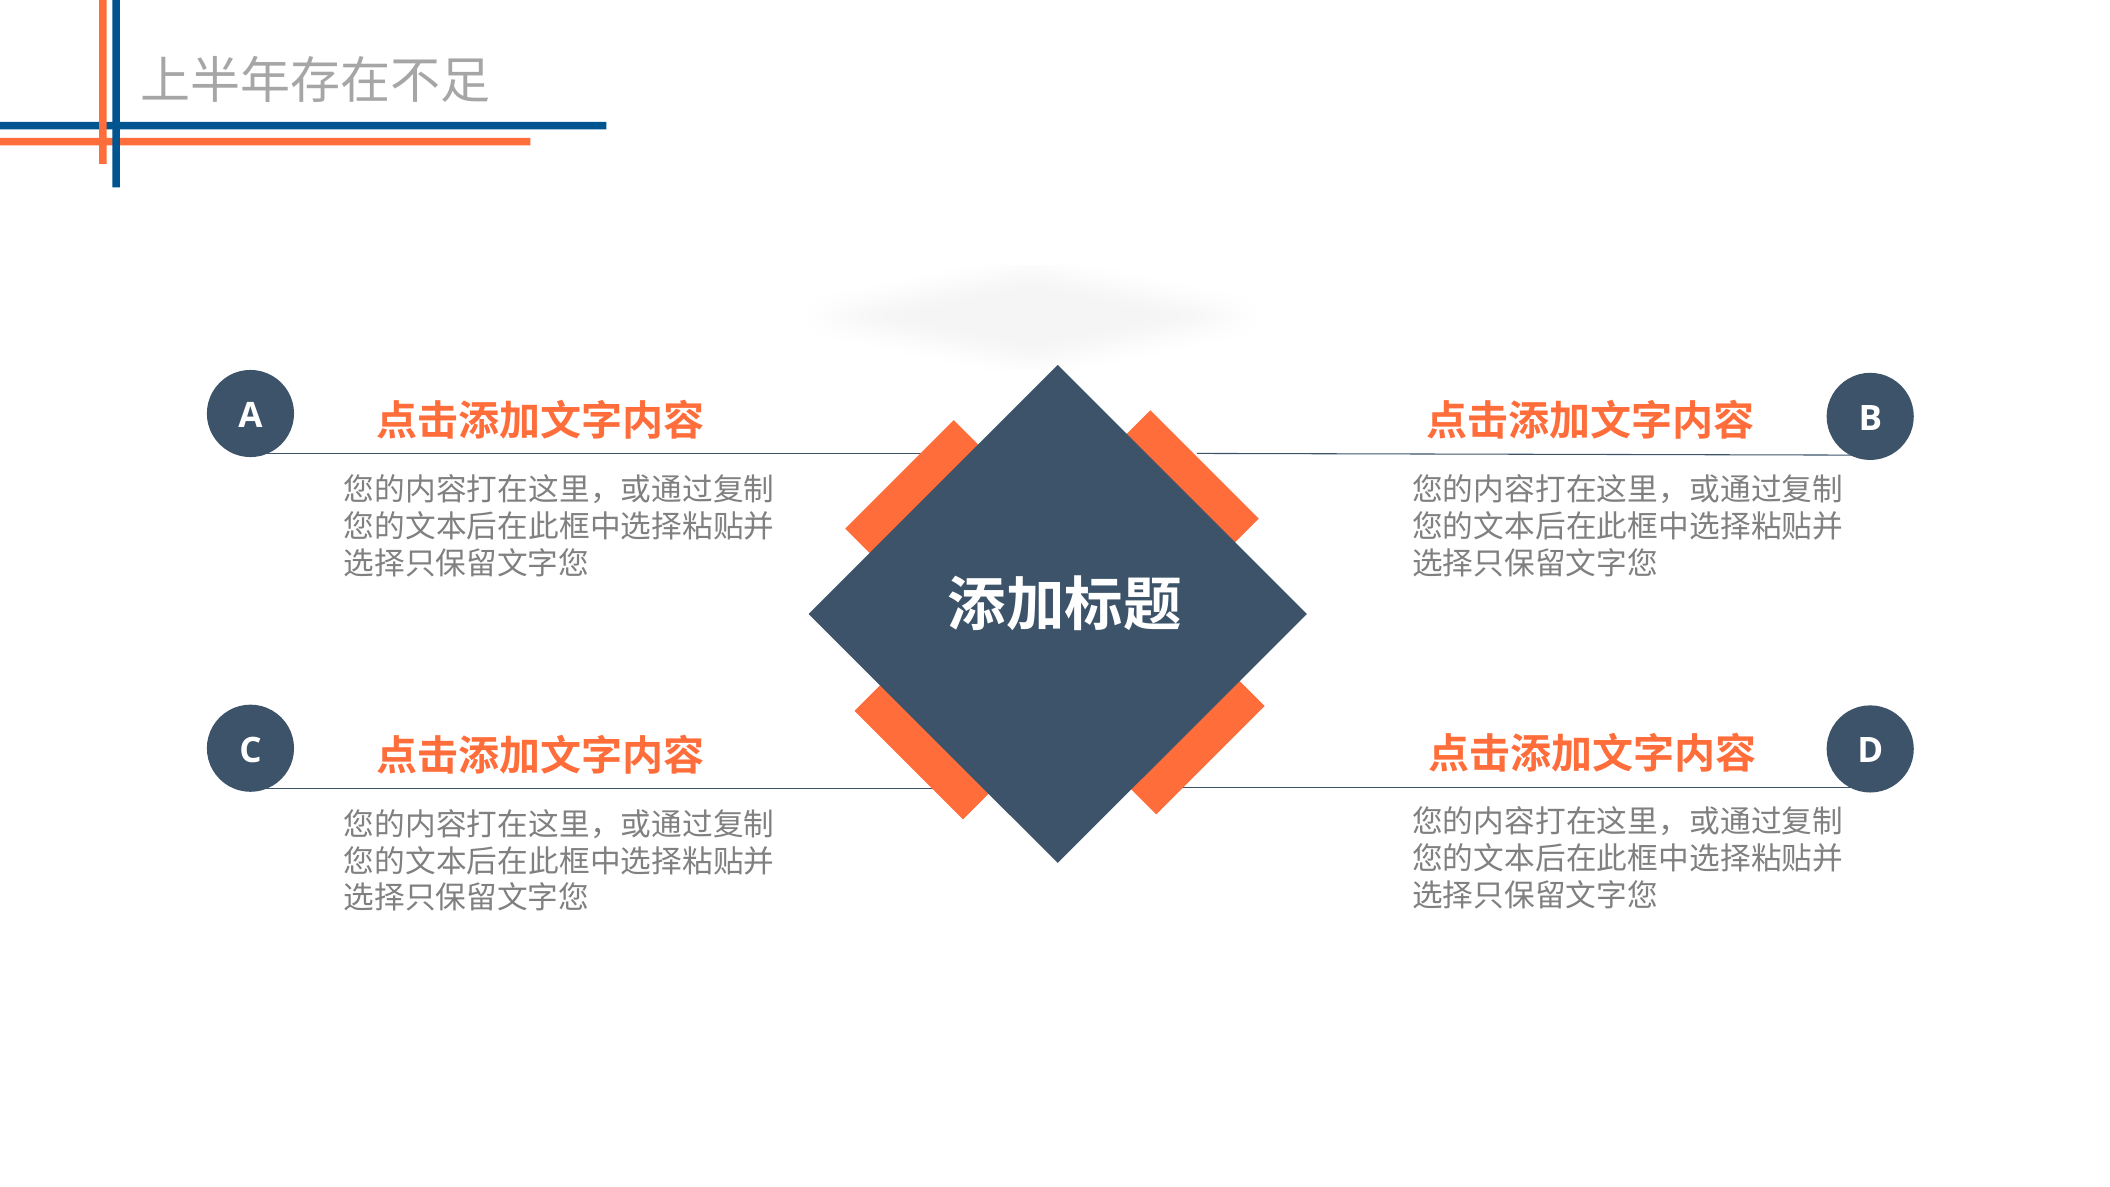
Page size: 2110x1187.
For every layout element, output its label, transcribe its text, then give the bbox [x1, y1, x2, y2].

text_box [0, 0, 789, 188]
text_box 点击添加文字内容 [1410, 386, 1771, 452]
text_box 您的内容打在这里，或通过复制您的文本后在此框中选择粘贴并选择只保留文字您 [327, 796, 791, 923]
text_box 点击添加文字内容 [360, 386, 721, 452]
text_box C [205, 703, 296, 793]
text_box B [1825, 371, 1915, 462]
text_box 点击添加文字内容 [360, 721, 721, 787]
text_box D [1825, 704, 1915, 794]
text_box 您的内容打在这里，或通过复制您的文本后在此框中选择粘贴并选择只保留文字您 [327, 461, 791, 589]
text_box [808, 364, 1307, 863]
text_box 点击添加文字内容 [1412, 719, 1773, 785]
text_box 您的内容打在这里，或通过复制您的文本后在此框中选择粘贴并选择只保留文字您 [1396, 461, 1860, 589]
text_box 您的内容打在这里，或通过复制您的文本后在此框中选择粘贴并选择只保留文字您 [1396, 794, 1860, 921]
text_box A [205, 368, 296, 459]
